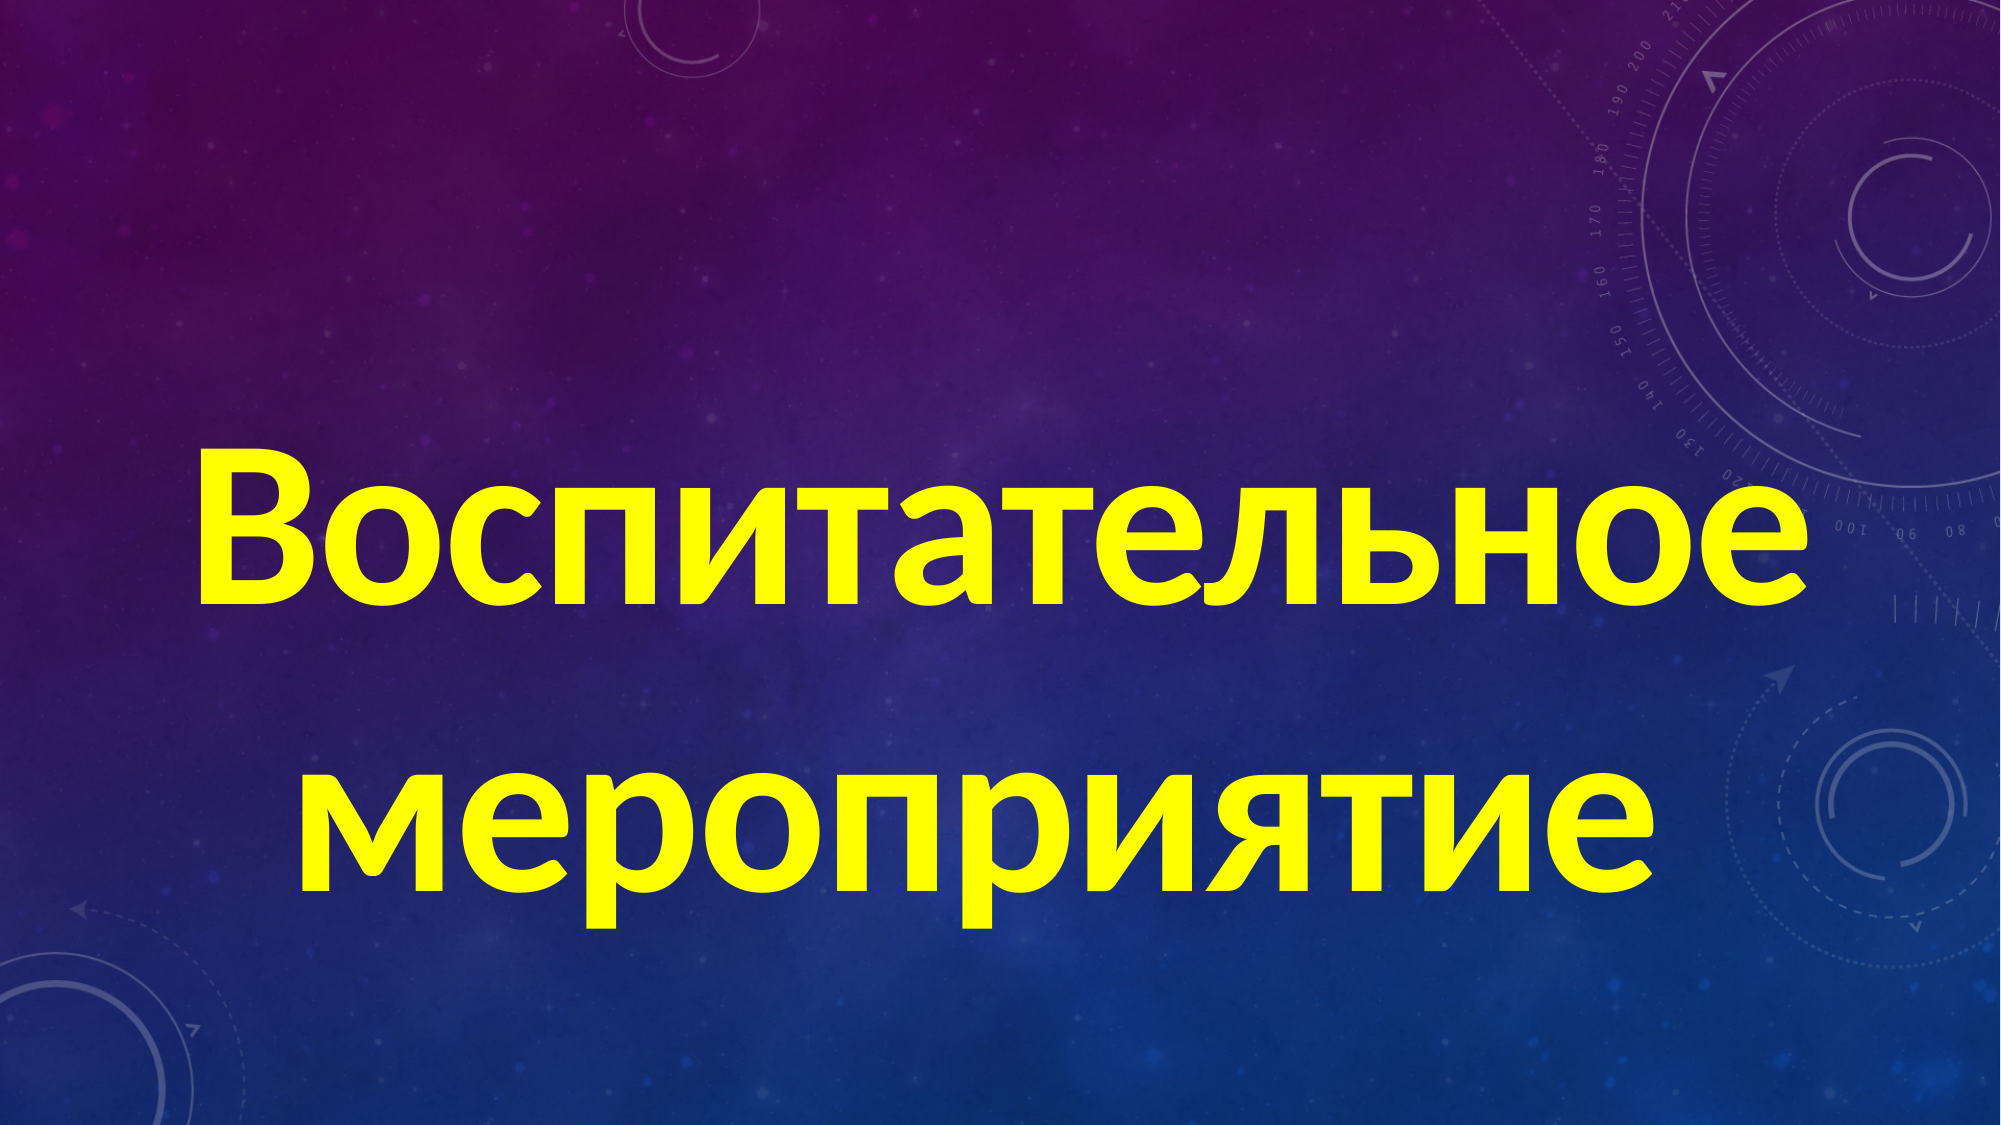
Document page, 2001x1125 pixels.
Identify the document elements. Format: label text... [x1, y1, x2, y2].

picture [0, 0, 2001, 1125]
text_box Воспитательное мероприятие [21, 357, 1979, 947]
